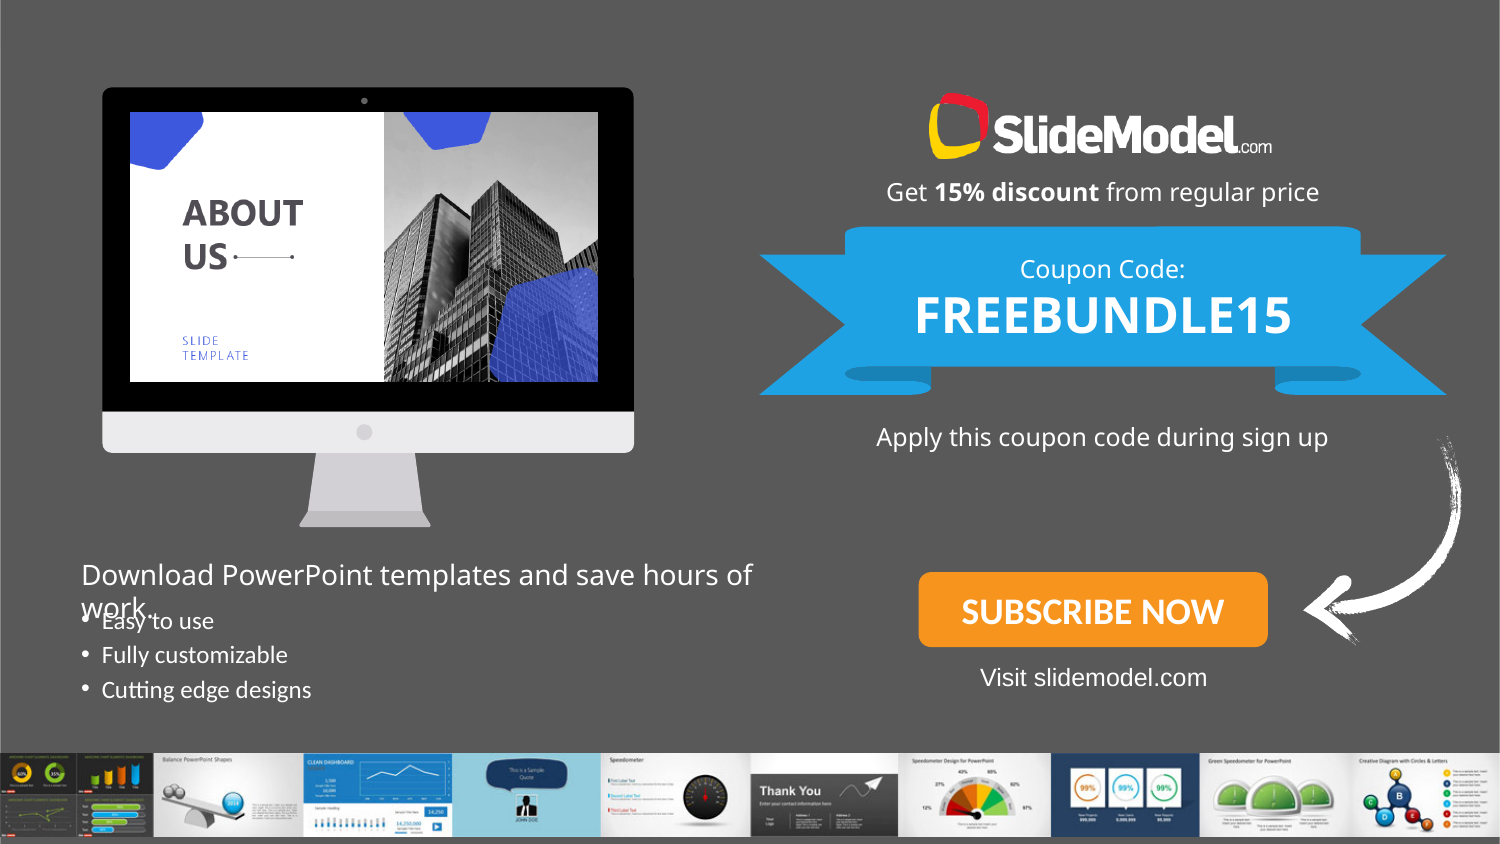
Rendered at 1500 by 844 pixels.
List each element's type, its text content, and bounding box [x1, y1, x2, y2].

text_box Download PowerPoint templates and save hours of work. [66, 549, 794, 632]
text_box Apply this coupon code during sign up [847, 413, 1359, 459]
picture [129, 112, 599, 382]
picture [928, 93, 1273, 159]
text_box Get 15% discount from regular price [793, 168, 1413, 214]
text_box [1302, 435, 1462, 646]
text_box Visit slidemodel.com [935, 655, 1253, 697]
picture [0, 752, 1500, 837]
text_box Coupon Code: FREEBUNDLE15 [880, 246, 1326, 352]
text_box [102, 87, 635, 528]
text_box [0, 0, 1500, 752]
text_box Easy to use Fully customizable Cutting edge designs [66, 632, 647, 711]
text_box [757, 224, 1449, 397]
text_box SUBSCRIBE NOW [916, 569, 1270, 650]
